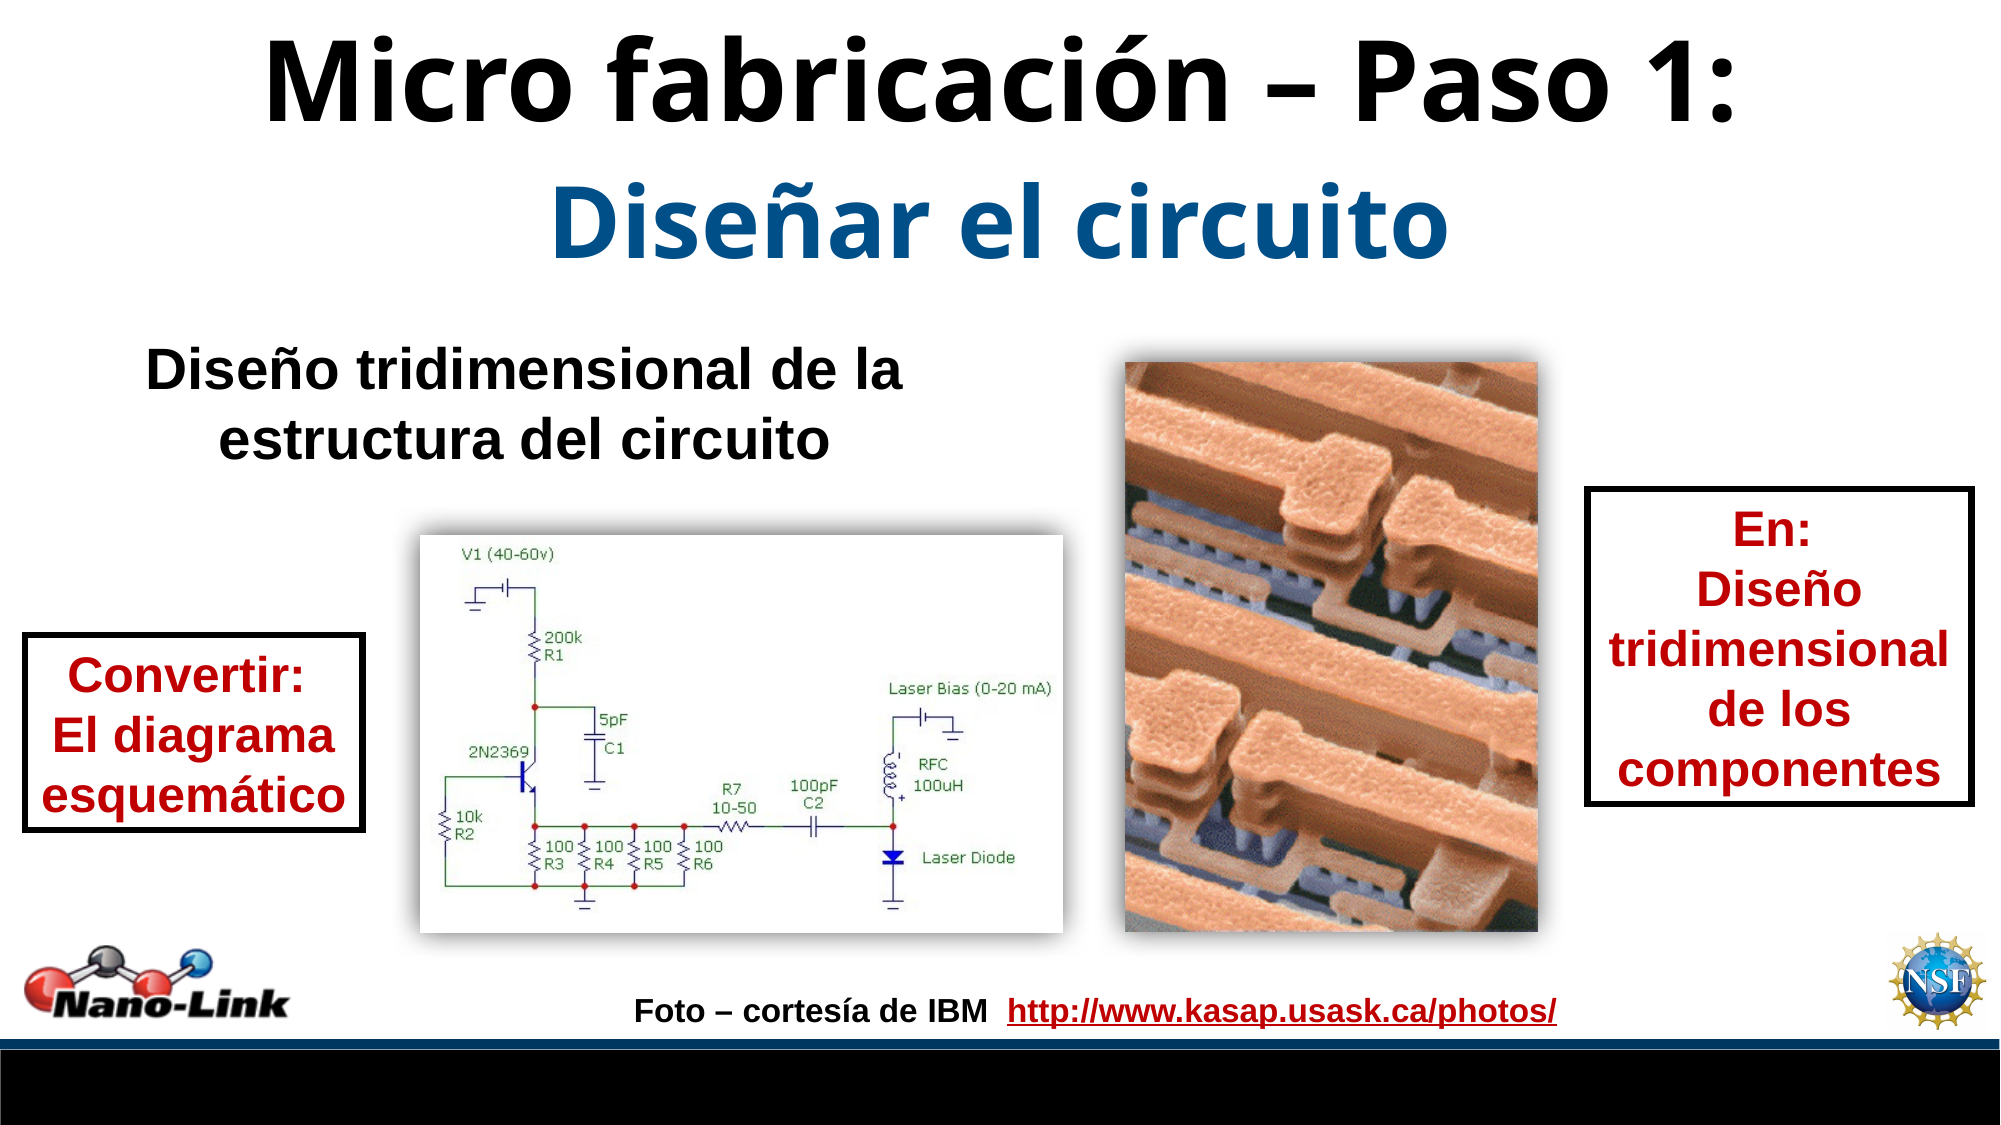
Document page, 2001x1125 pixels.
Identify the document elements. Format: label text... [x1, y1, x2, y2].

picture [1124, 361, 1538, 932]
text_box Micro fabricación – Paso 1: Diseñar el circuito [0, 12, 2000, 275]
text_box Foto – cortesía de IBM http://www.kasap.usask.ca/photos/ [312, 981, 1884, 1037]
picture [1886, 931, 1988, 1032]
text_box Diseño tridimensional de la estructura del circuito [50, 324, 1000, 479]
text_box En: Diseño tridimensional de los componentes [1587, 489, 1972, 804]
picture [420, 534, 1063, 933]
text_box Convertir: El diagrama esquemático [24, 635, 363, 831]
picture [16, 935, 305, 1032]
